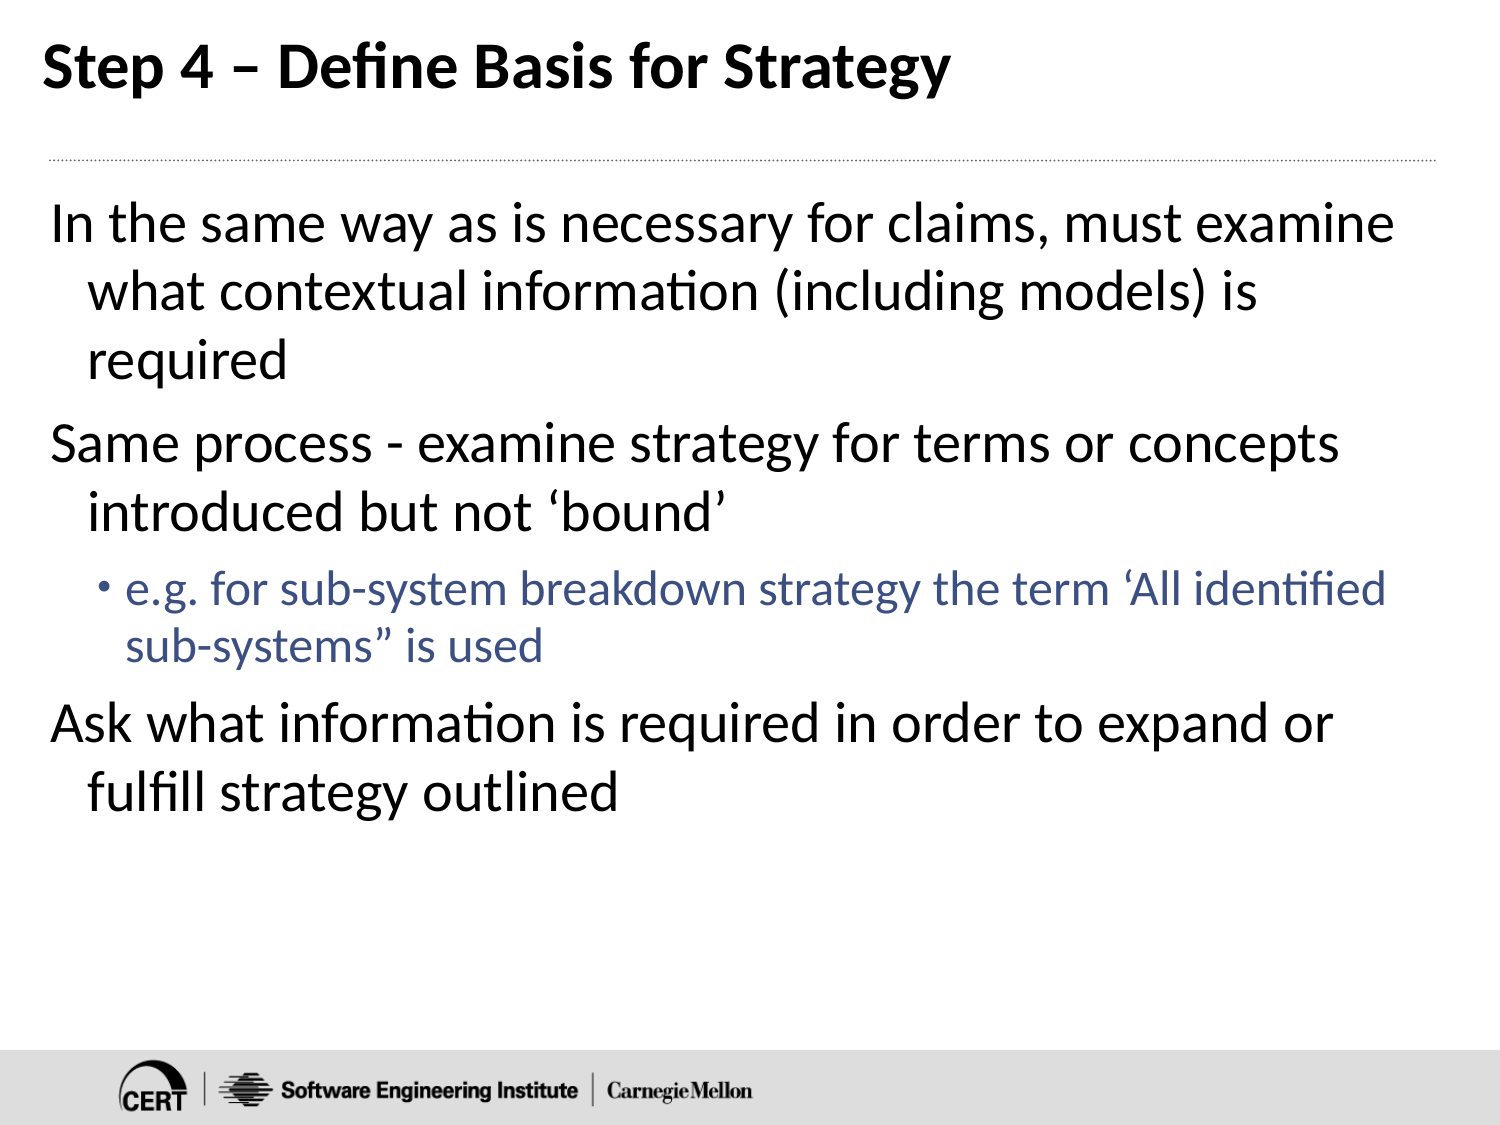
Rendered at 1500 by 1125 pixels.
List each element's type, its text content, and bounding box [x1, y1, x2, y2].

title Step 4 – Define Basis for Strategy [42, 37, 1434, 155]
picture [102, 1056, 765, 1117]
list In the same way as is necessary for claims, must examine what contextual information (including models) is required Same process - examine strategy for terms or concepts introduced but not ‘bound’ e.g. for sub-system breakdown strategy the term ‘All identified sub-systems” is used Ask what information is required in order to expand or fulfill strategy outlined [49, 187, 1438, 1001]
